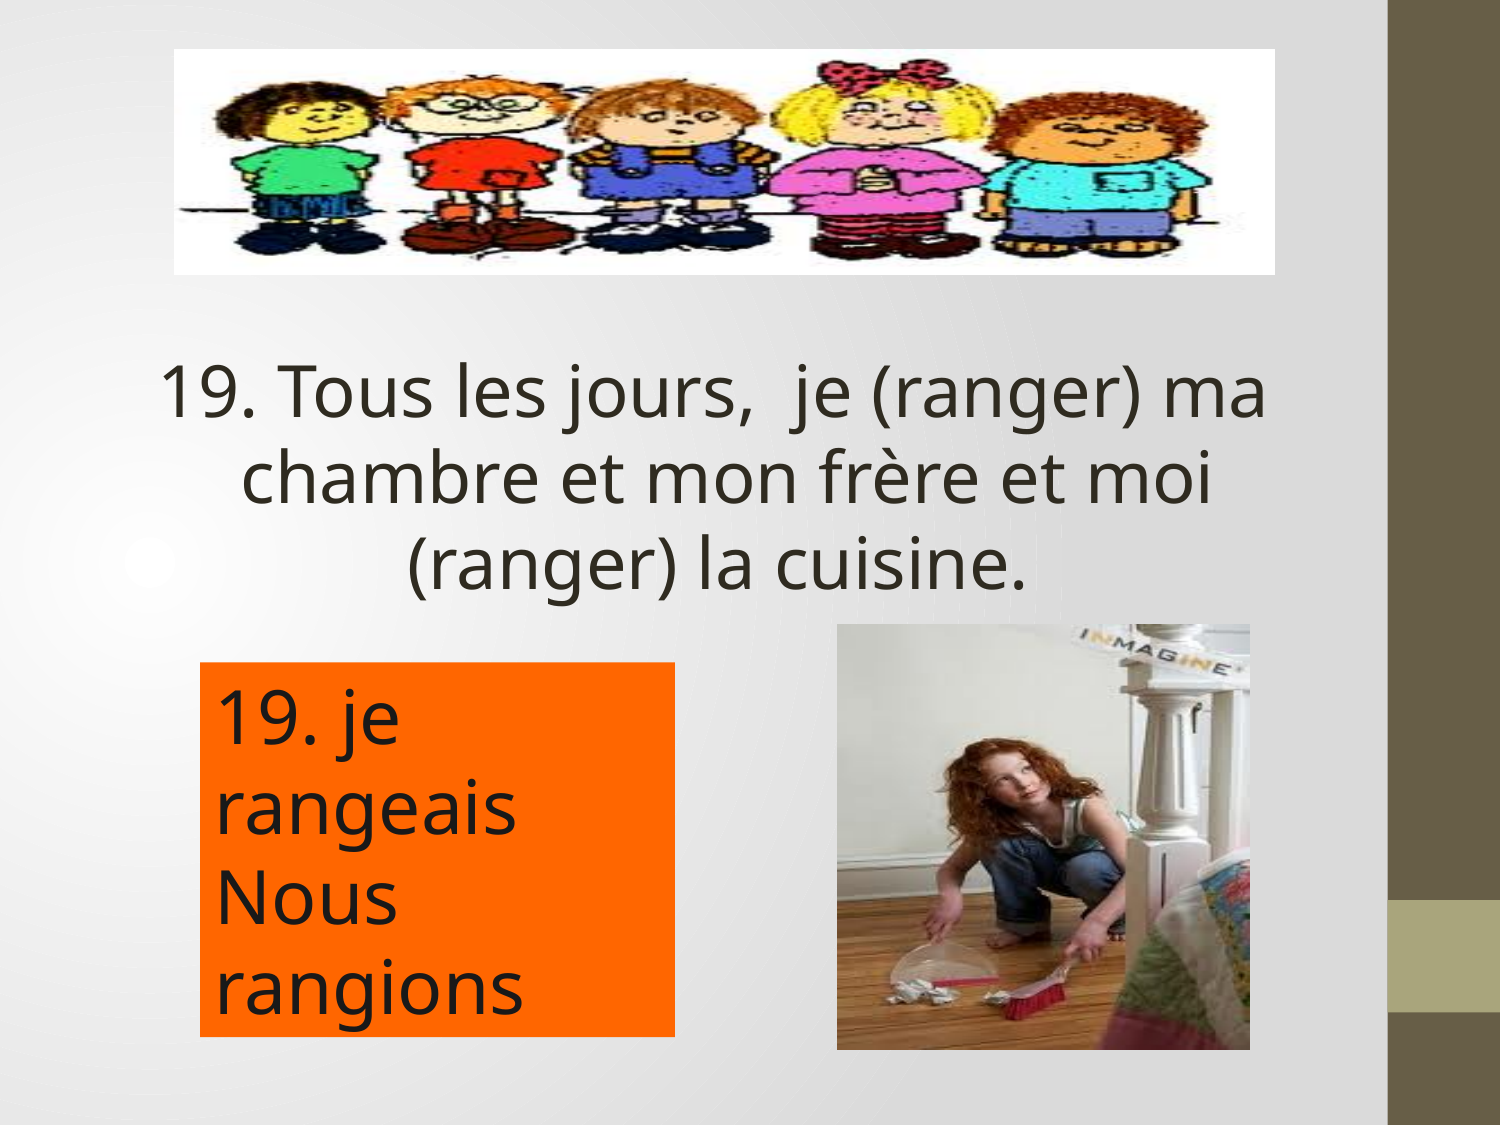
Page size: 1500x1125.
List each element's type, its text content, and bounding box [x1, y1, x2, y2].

text_box 19. je rangeais Nous rangions [200, 662, 675, 1038]
picture [836, 624, 1251, 1051]
list 19. Tous les jours, je (ranger) ma chambre et mon frère et moi (ranger) la cuisine. [50, 337, 1363, 613]
picture [174, 49, 1276, 276]
